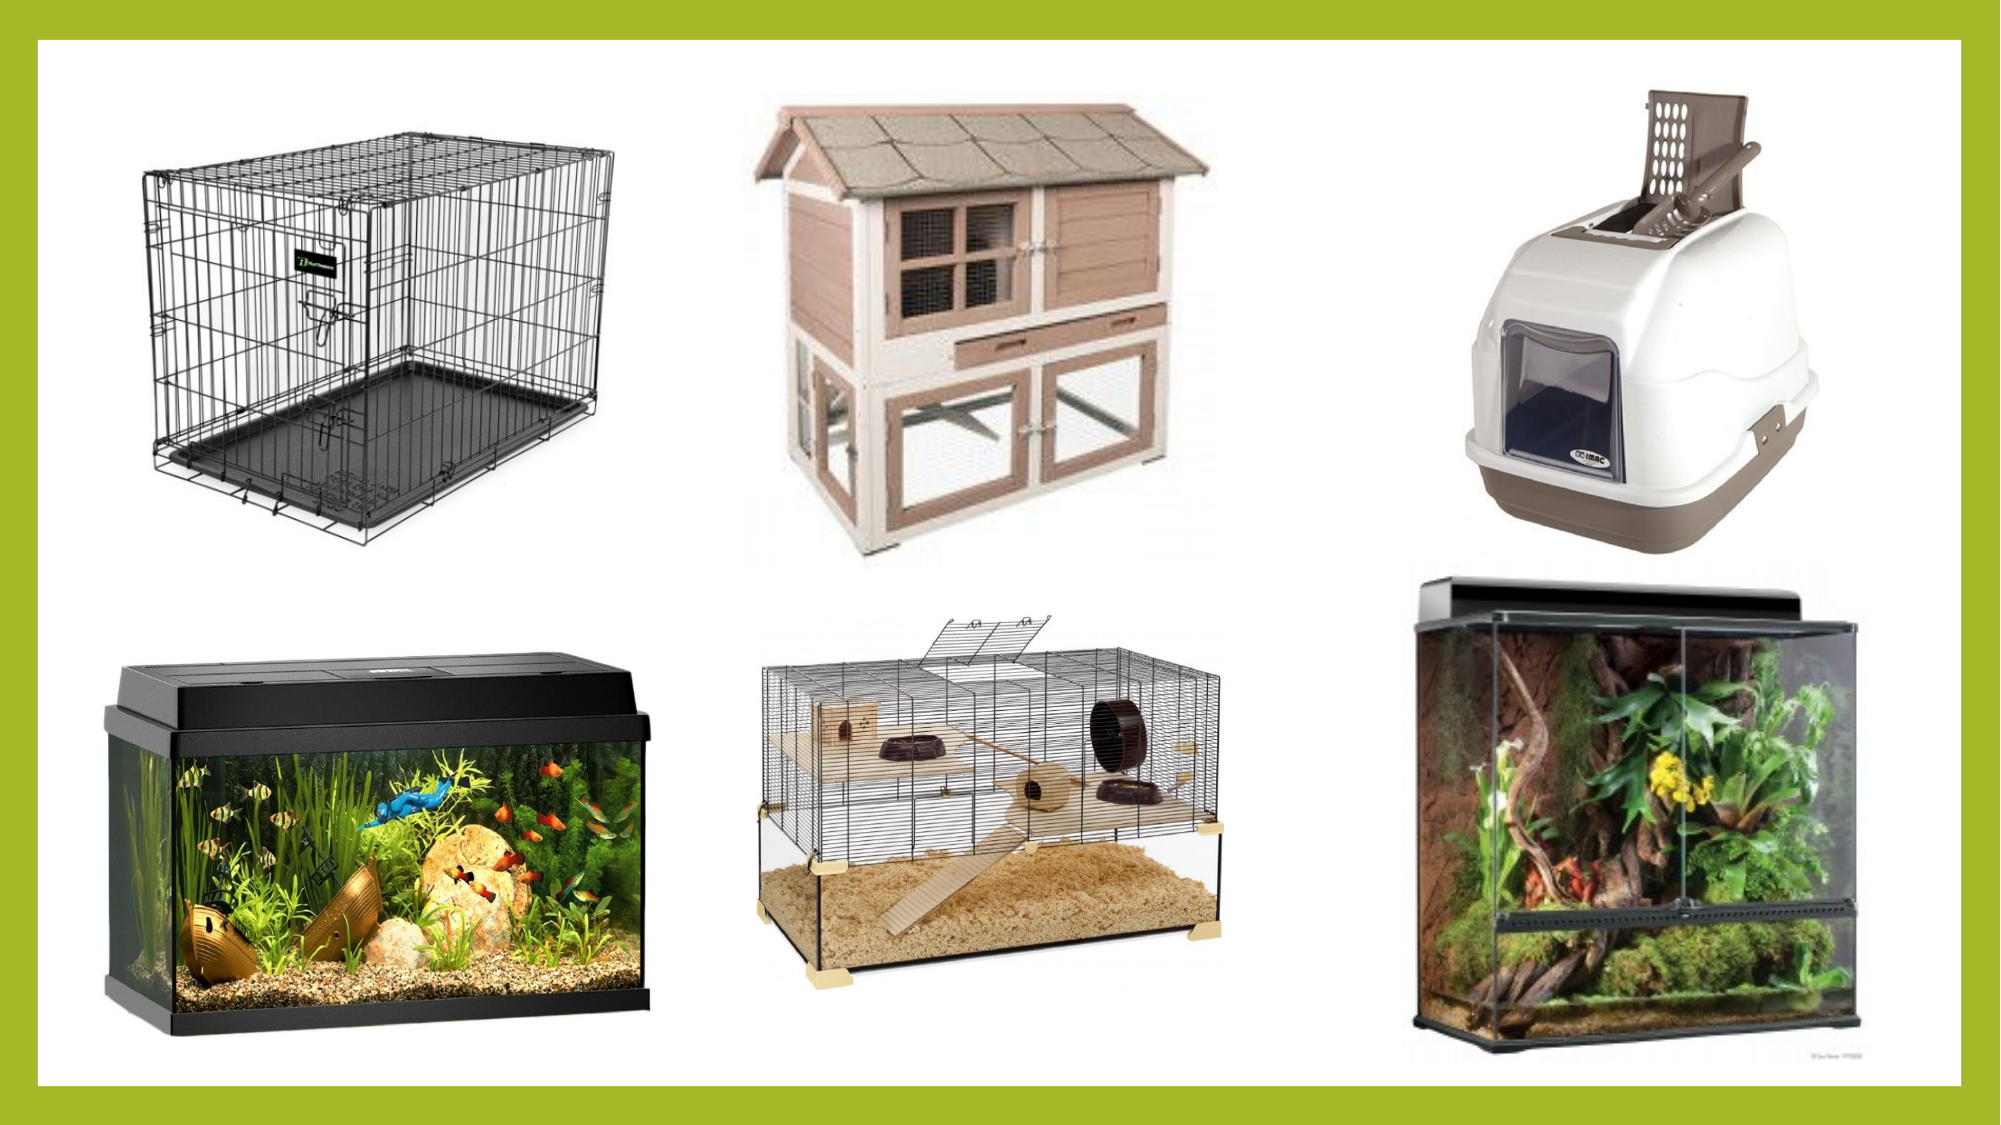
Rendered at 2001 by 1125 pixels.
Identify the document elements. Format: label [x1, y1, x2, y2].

picture [141, 102, 615, 576]
picture [1385, 83, 1889, 1065]
picture [741, 92, 1225, 1037]
list [100, 649, 656, 1037]
